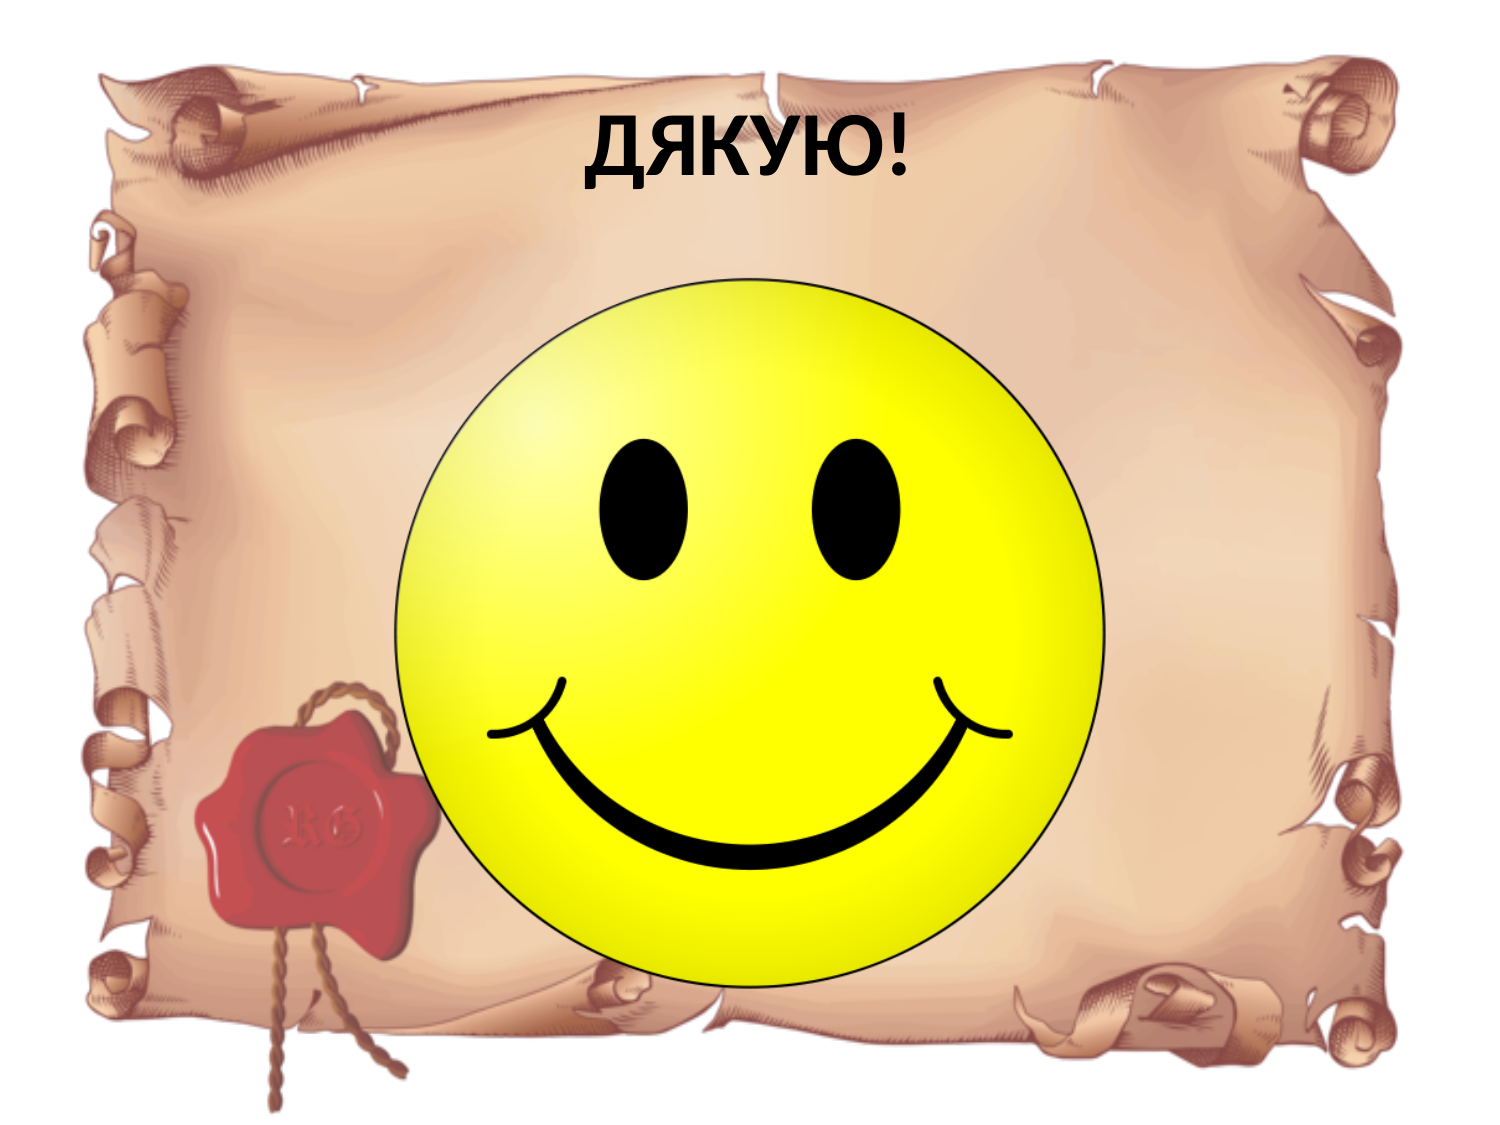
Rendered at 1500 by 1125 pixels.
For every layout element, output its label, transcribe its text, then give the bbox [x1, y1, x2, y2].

picture [0, 0, 1500, 1125]
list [378, 262, 1122, 1006]
title ДЯКУЮ! [75, 45, 1425, 233]
